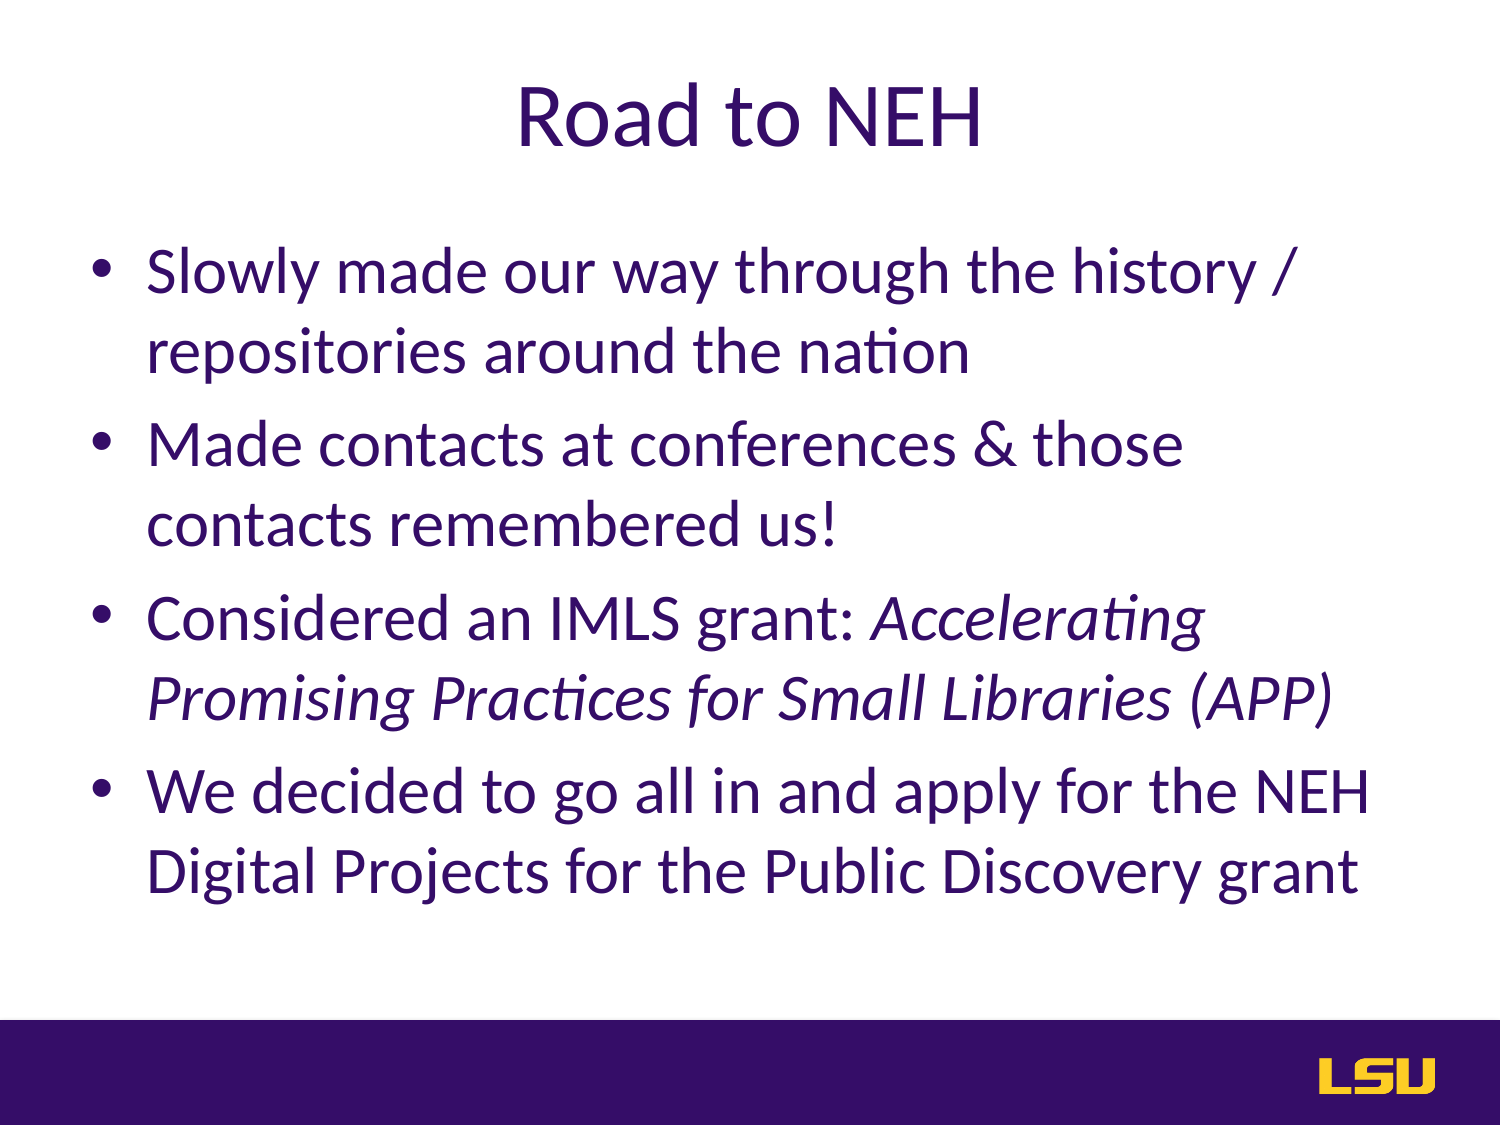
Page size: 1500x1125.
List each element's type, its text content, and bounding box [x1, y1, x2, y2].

title Road to NEH [0, 40, 1500, 180]
list Slowly made our way through the history / repositories around the nation Made contacts at conferences & those contacts remembered us! Considered an IMLS grant: Accelerating Promising Practices for Small Libraries (APP) We decided to go all in and apply for the NEH Digital Projects for the Public Discovery grant [75, 219, 1425, 962]
